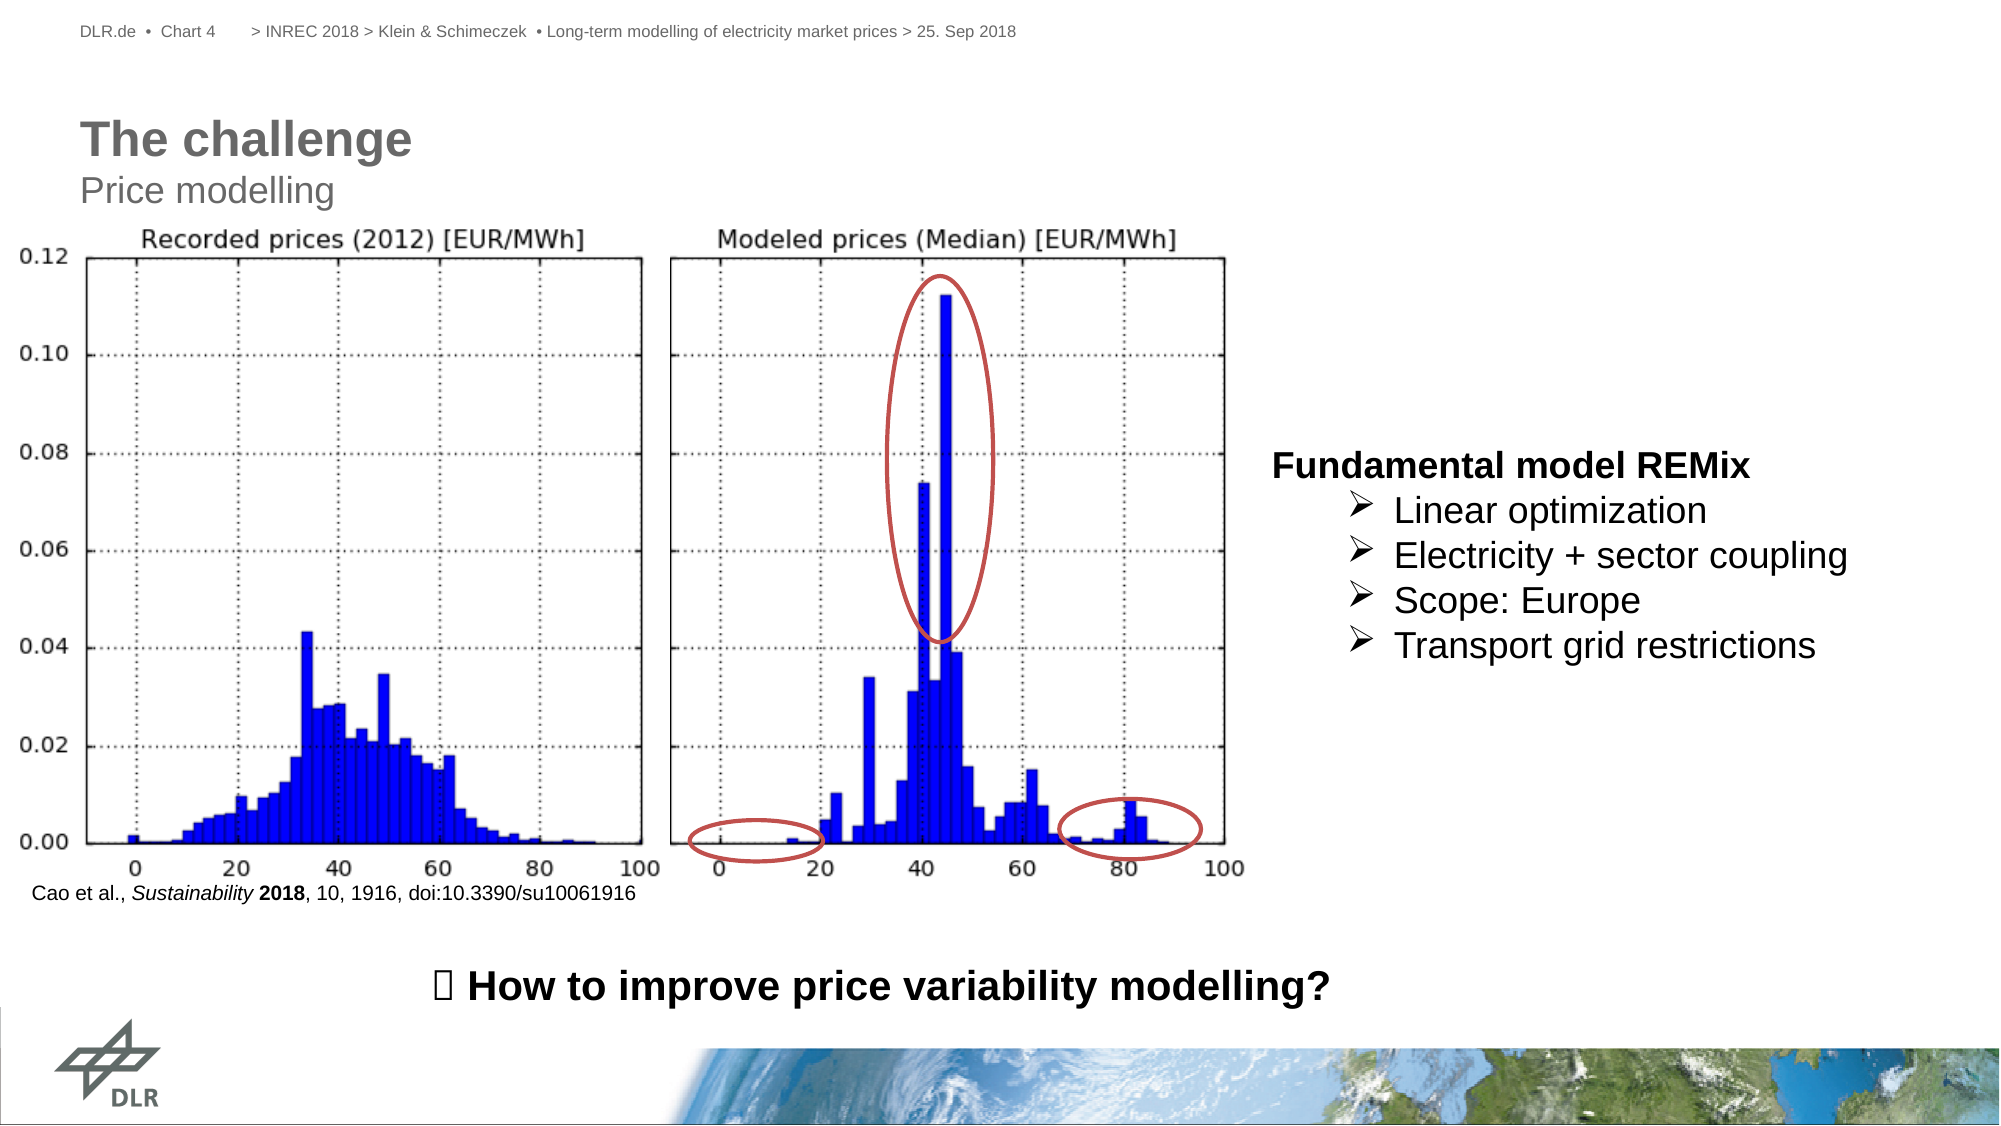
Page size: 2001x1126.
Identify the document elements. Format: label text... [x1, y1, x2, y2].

picture [0, 1007, 2000, 1125]
text_box  How to improve price variability modelling? [355, 958, 1407, 1009]
picture [669, 228, 1249, 881]
title The challenge Price modelling [79, 106, 422, 227]
text_box Fundamental model REMix Linear optimization Electricity + sector coupling Scope: Europe Transport grid restrictions [1271, 440, 1863, 666]
slide_number DLR.de • Chart 4 [79, 20, 251, 45]
footer > INREC 2018 > Klein & Schimeczek • Long-term modelling of electricity market prices > 25. Sep 2018 [251, 20, 1921, 45]
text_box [18, 228, 664, 906]
